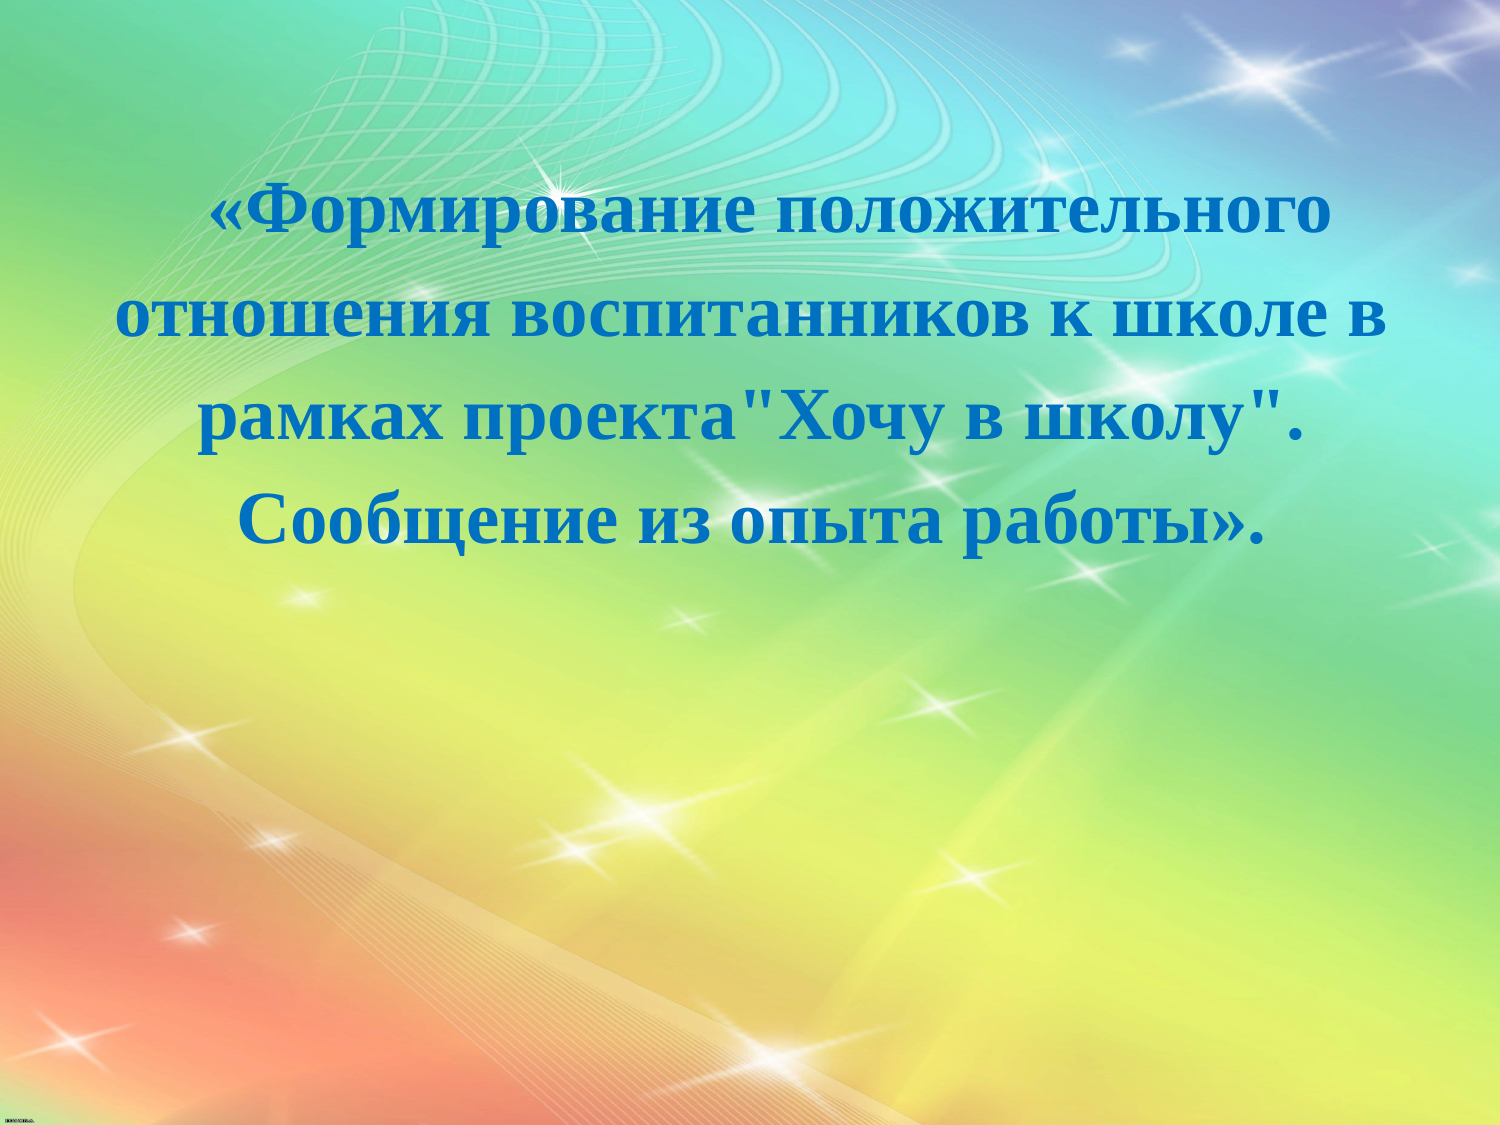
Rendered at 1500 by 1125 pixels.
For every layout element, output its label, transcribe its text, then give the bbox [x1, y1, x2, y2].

picture [0, 0, 1500, 1125]
title «Формирование положительного отношения воспитанников к школе в рамках проекта"Хочу в школу". Сообщение из опыта работы». [76, 302, 1427, 491]
